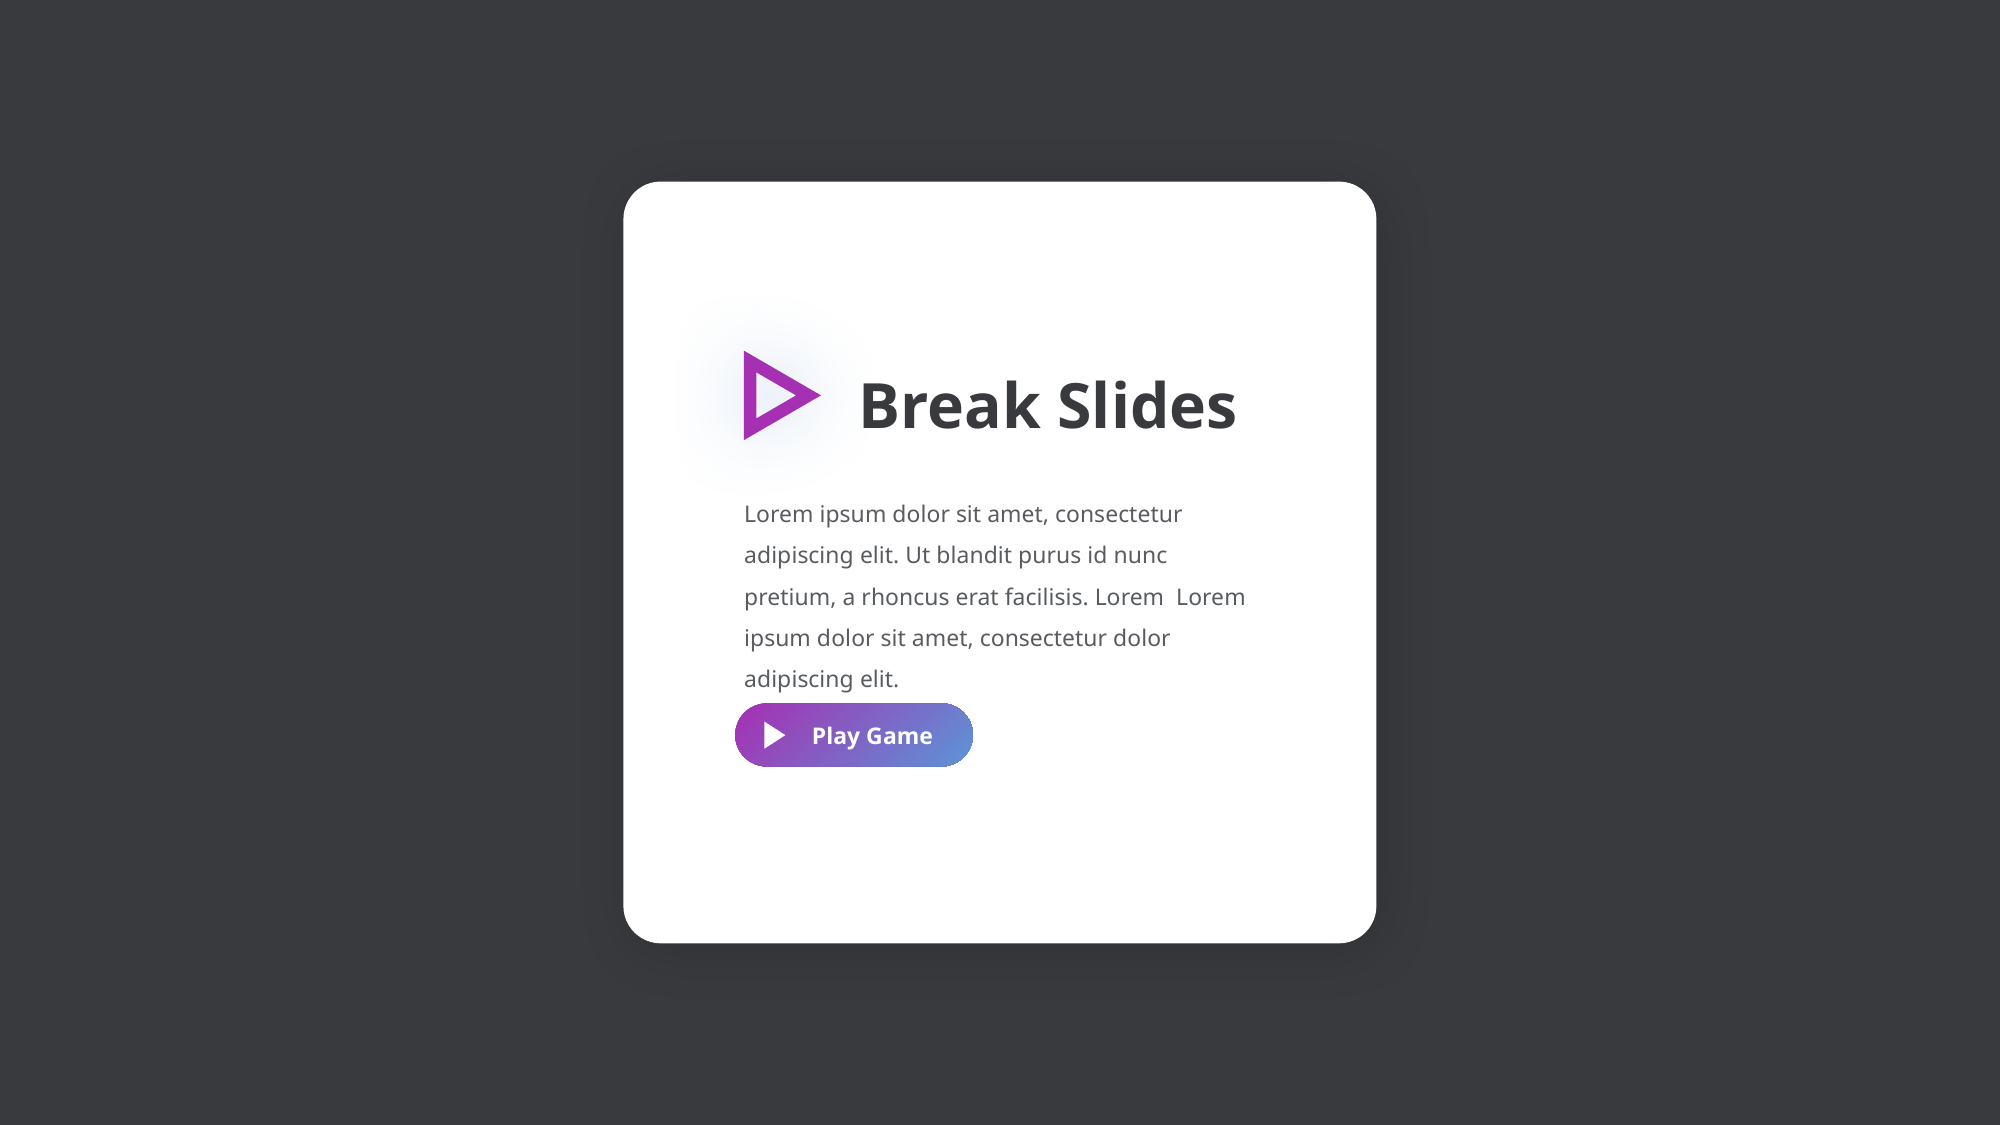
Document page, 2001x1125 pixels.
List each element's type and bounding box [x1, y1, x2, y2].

text_box [729, 358, 1271, 767]
picture [99, 95, 1900, 1030]
